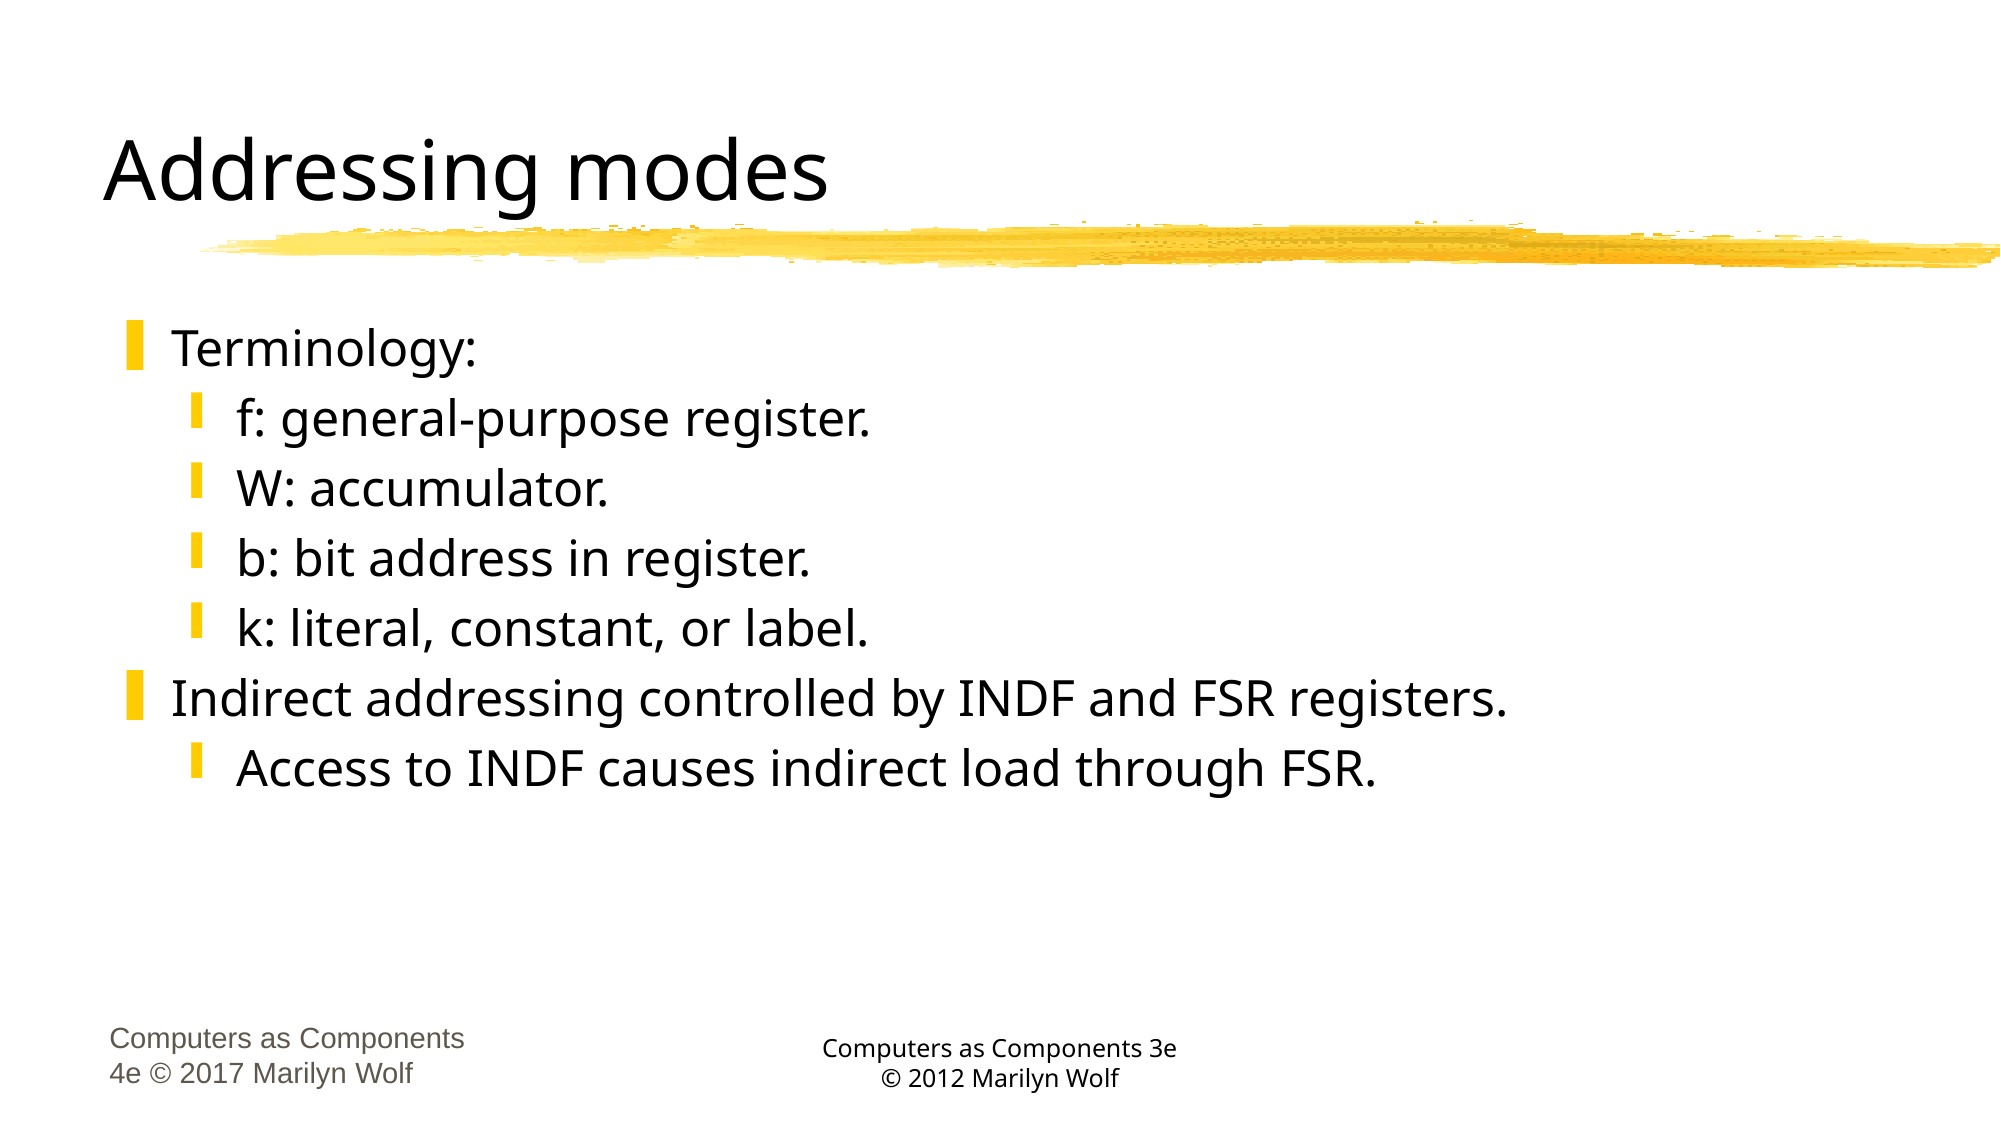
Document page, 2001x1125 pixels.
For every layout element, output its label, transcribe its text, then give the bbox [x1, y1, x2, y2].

list Terminology: f: general-purpose register. W: accumulator. b: bit address in register. k: literal, constant, or label. Indirect addressing controlled by INDF and FSR registers. Access to INDF causes indirect load through FSR. [99, 309, 1890, 994]
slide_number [94, 1021, 512, 1098]
title Addressing modes [88, 37, 1790, 226]
picture [200, 215, 2000, 279]
